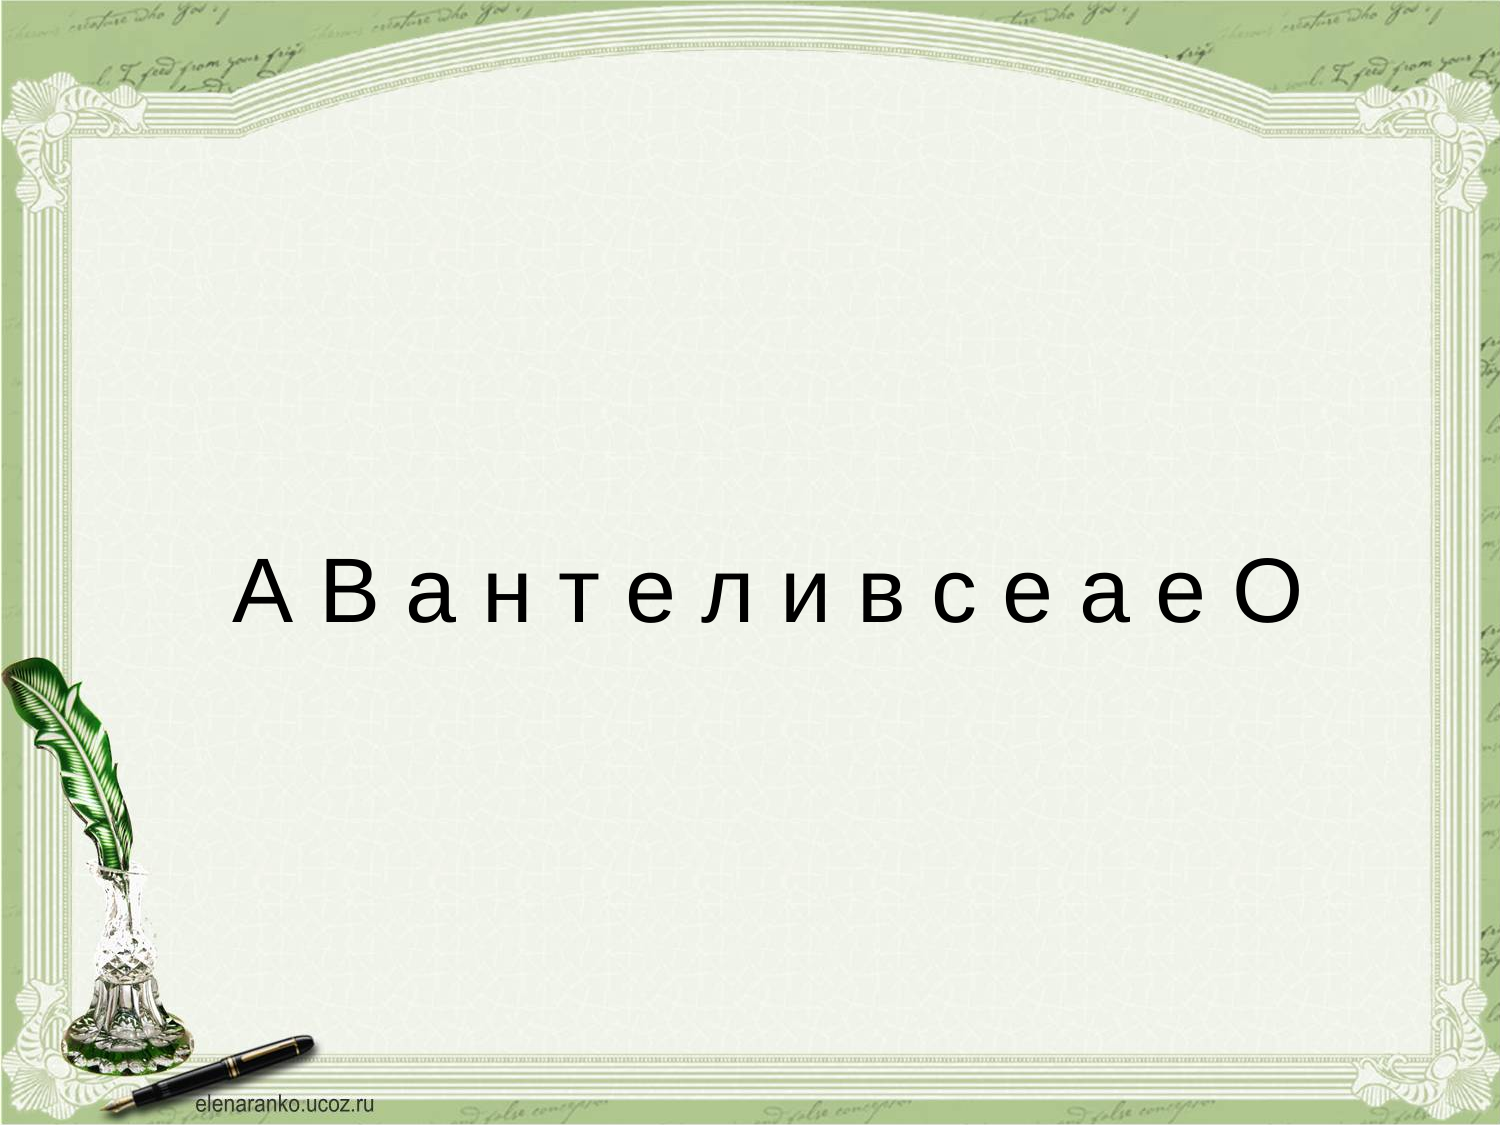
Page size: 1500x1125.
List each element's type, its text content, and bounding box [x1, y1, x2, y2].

title А В а н т е л и в с е а е О [93, 492, 1444, 680]
picture [0, 0, 1500, 1125]
